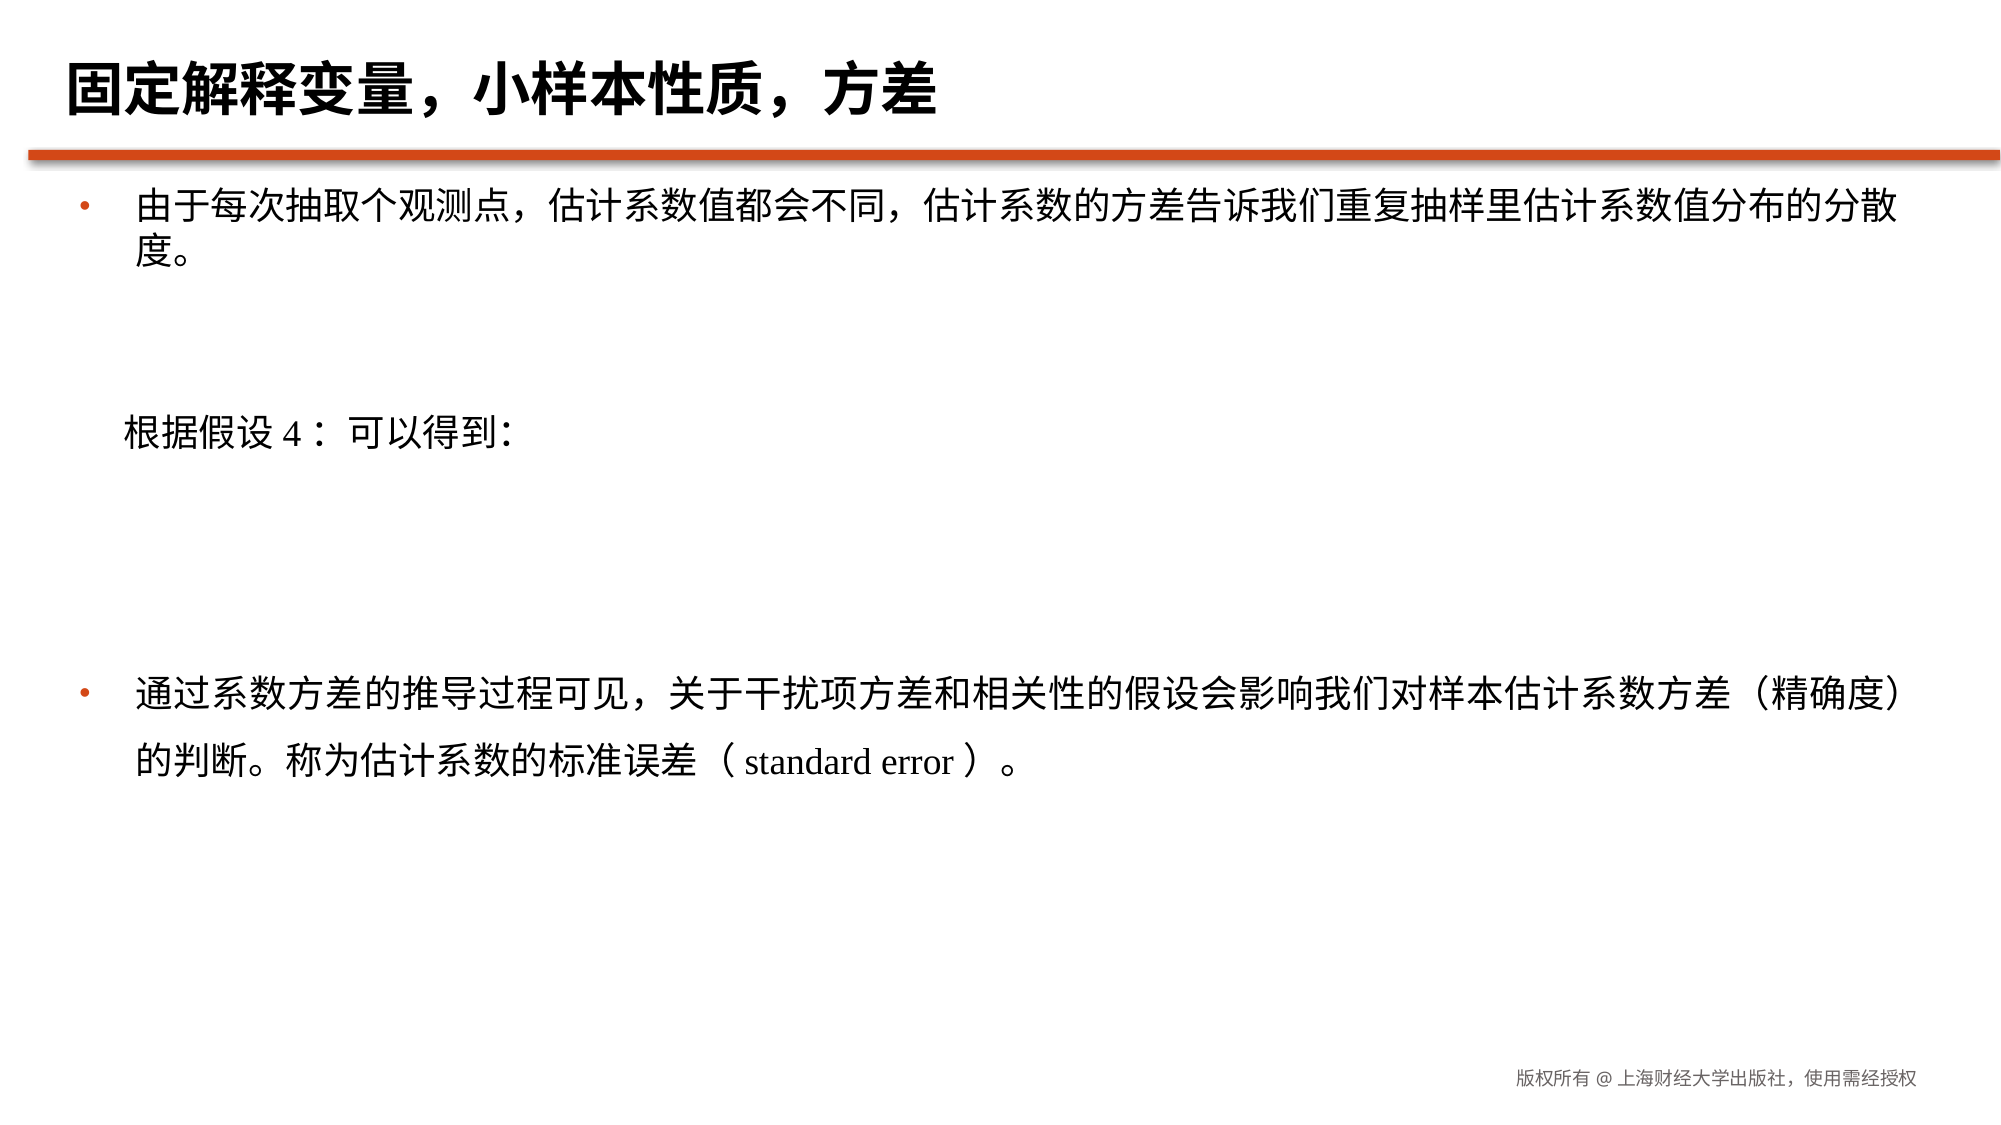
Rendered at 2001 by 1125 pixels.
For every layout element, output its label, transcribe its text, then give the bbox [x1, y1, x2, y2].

footer 版权所有@上海财经大学出版社，使用需经授权 [1483, 1046, 1950, 1109]
title 固定解释变量，小样本性质，方差 [50, 50, 1825, 138]
